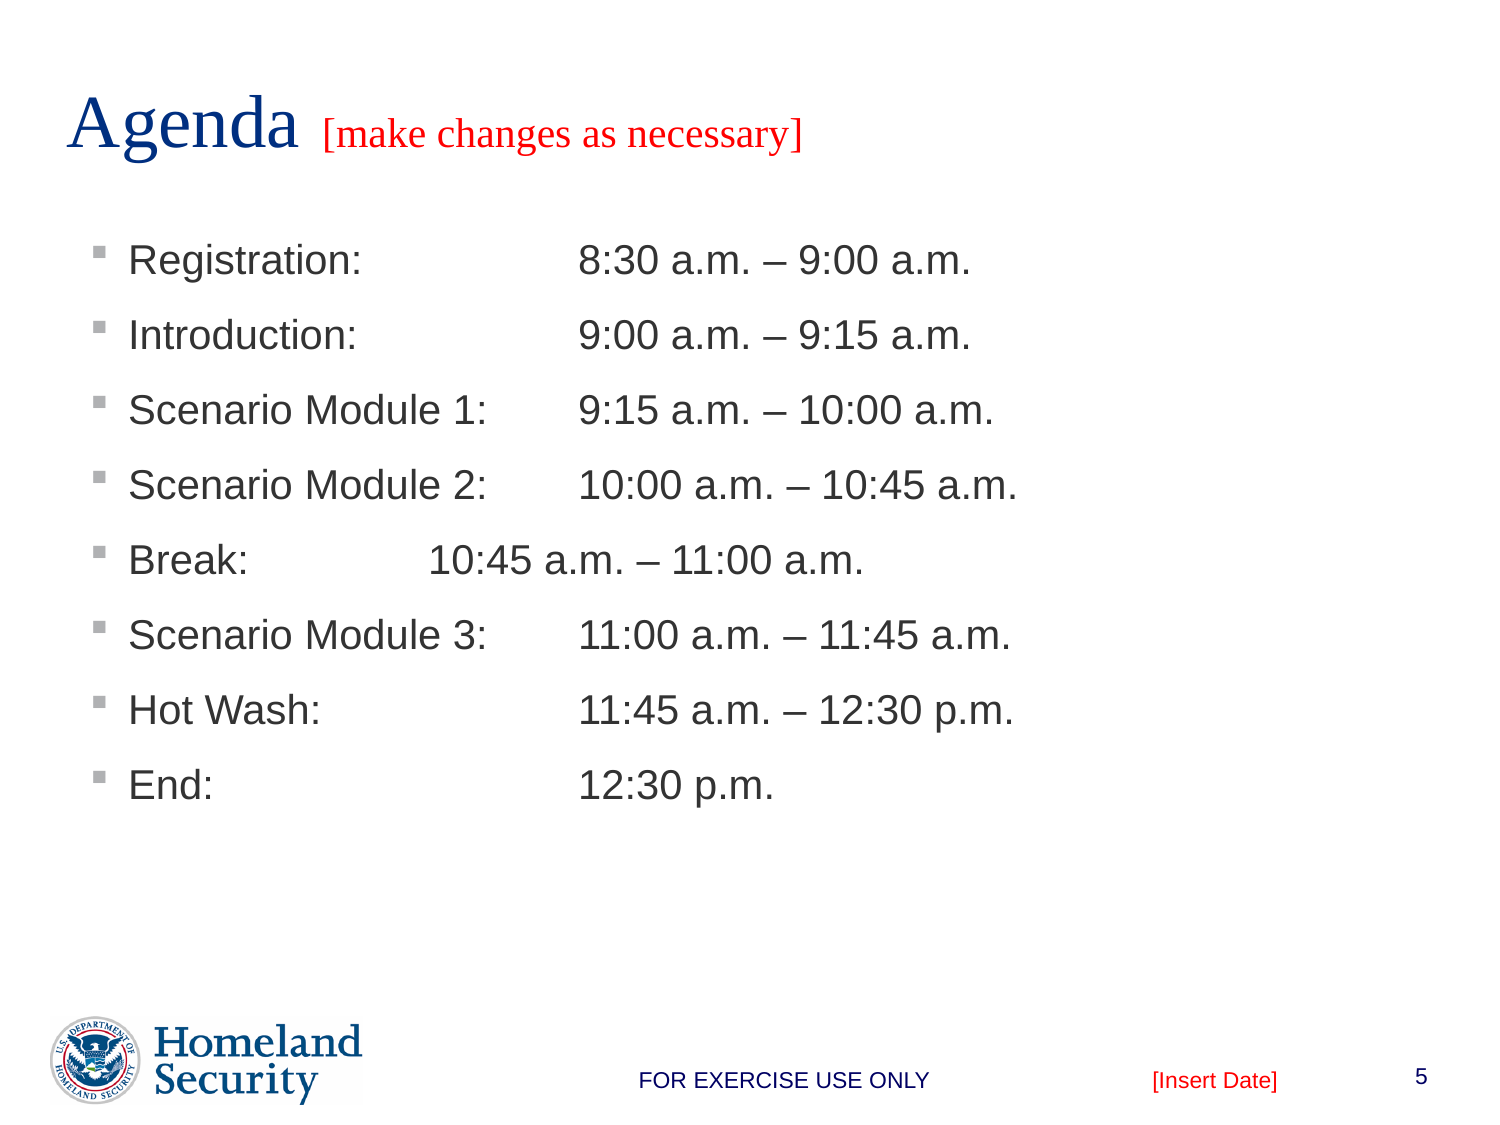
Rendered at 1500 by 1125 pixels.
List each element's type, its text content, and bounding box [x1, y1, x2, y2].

list Registration: 8:30 a.m. – 9:00 a.m. Introduction: 9:00 a.m. – 9:15 a.m. Scenario Module 1: 9:15 a.m. – 10:00 a.m. Scenario Module 2: 10:00 a.m. – 10:45 a.m. Break: 10:45 a.m. – 11:00 a.m. Scenario Module 3: 11:00 a.m. – 11:45 a.m. Hot Wash: 11:45 a.m. – 12:30 p.m. End: 12:30 p.m. [75, 224, 1400, 968]
slide_number 5 [1399, 1053, 1476, 1097]
title Agenda [make changes as necessary] [51, 0, 1278, 173]
picture [50, 1016, 363, 1105]
